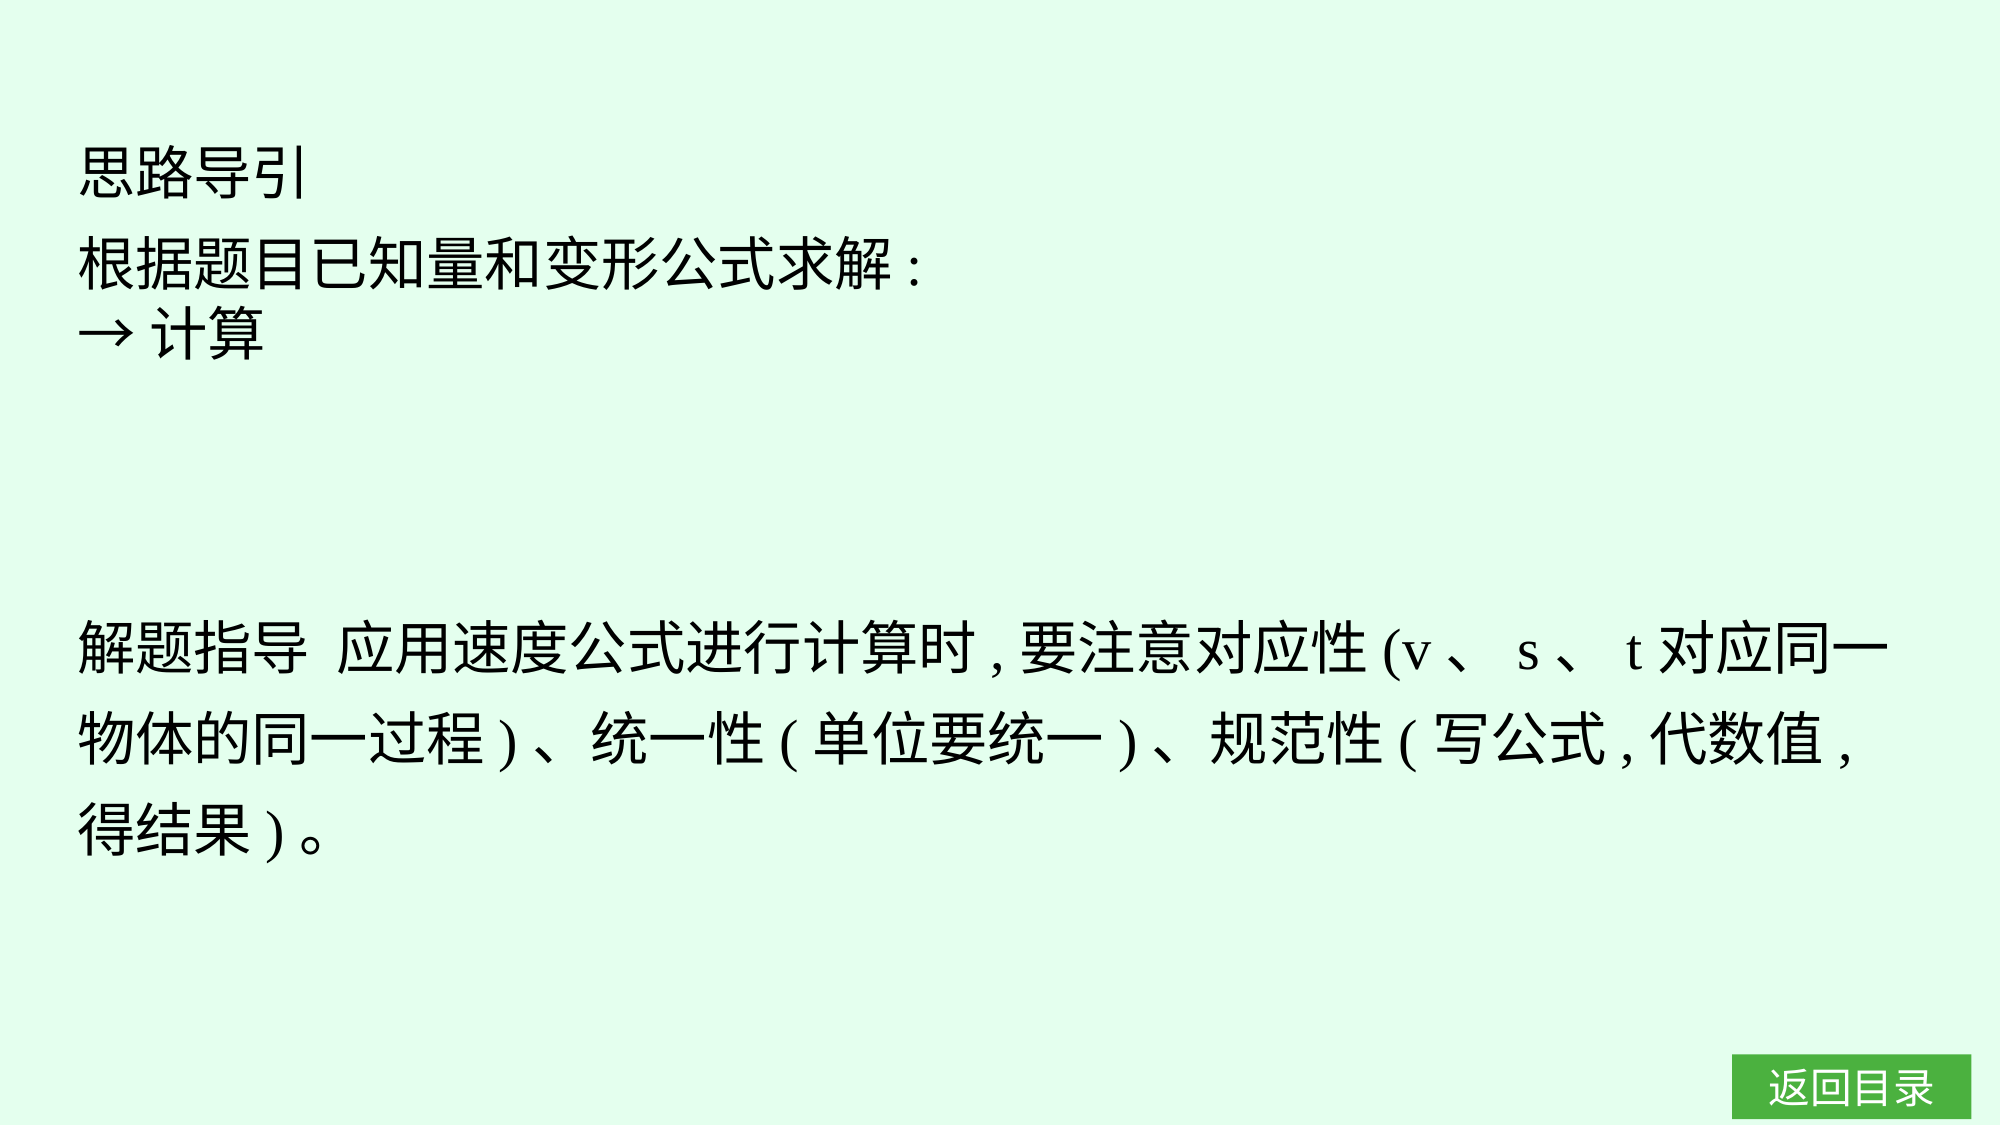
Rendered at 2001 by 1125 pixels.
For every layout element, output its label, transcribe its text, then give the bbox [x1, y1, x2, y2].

text_box 解题指导 应用速度公式进行计算时,要注意对应性(v、s、t对应同一物体的同一过程)、统一性(单位要统一)、规范性(写公式,代数值,得结果)。 [62, 583, 1938, 871]
